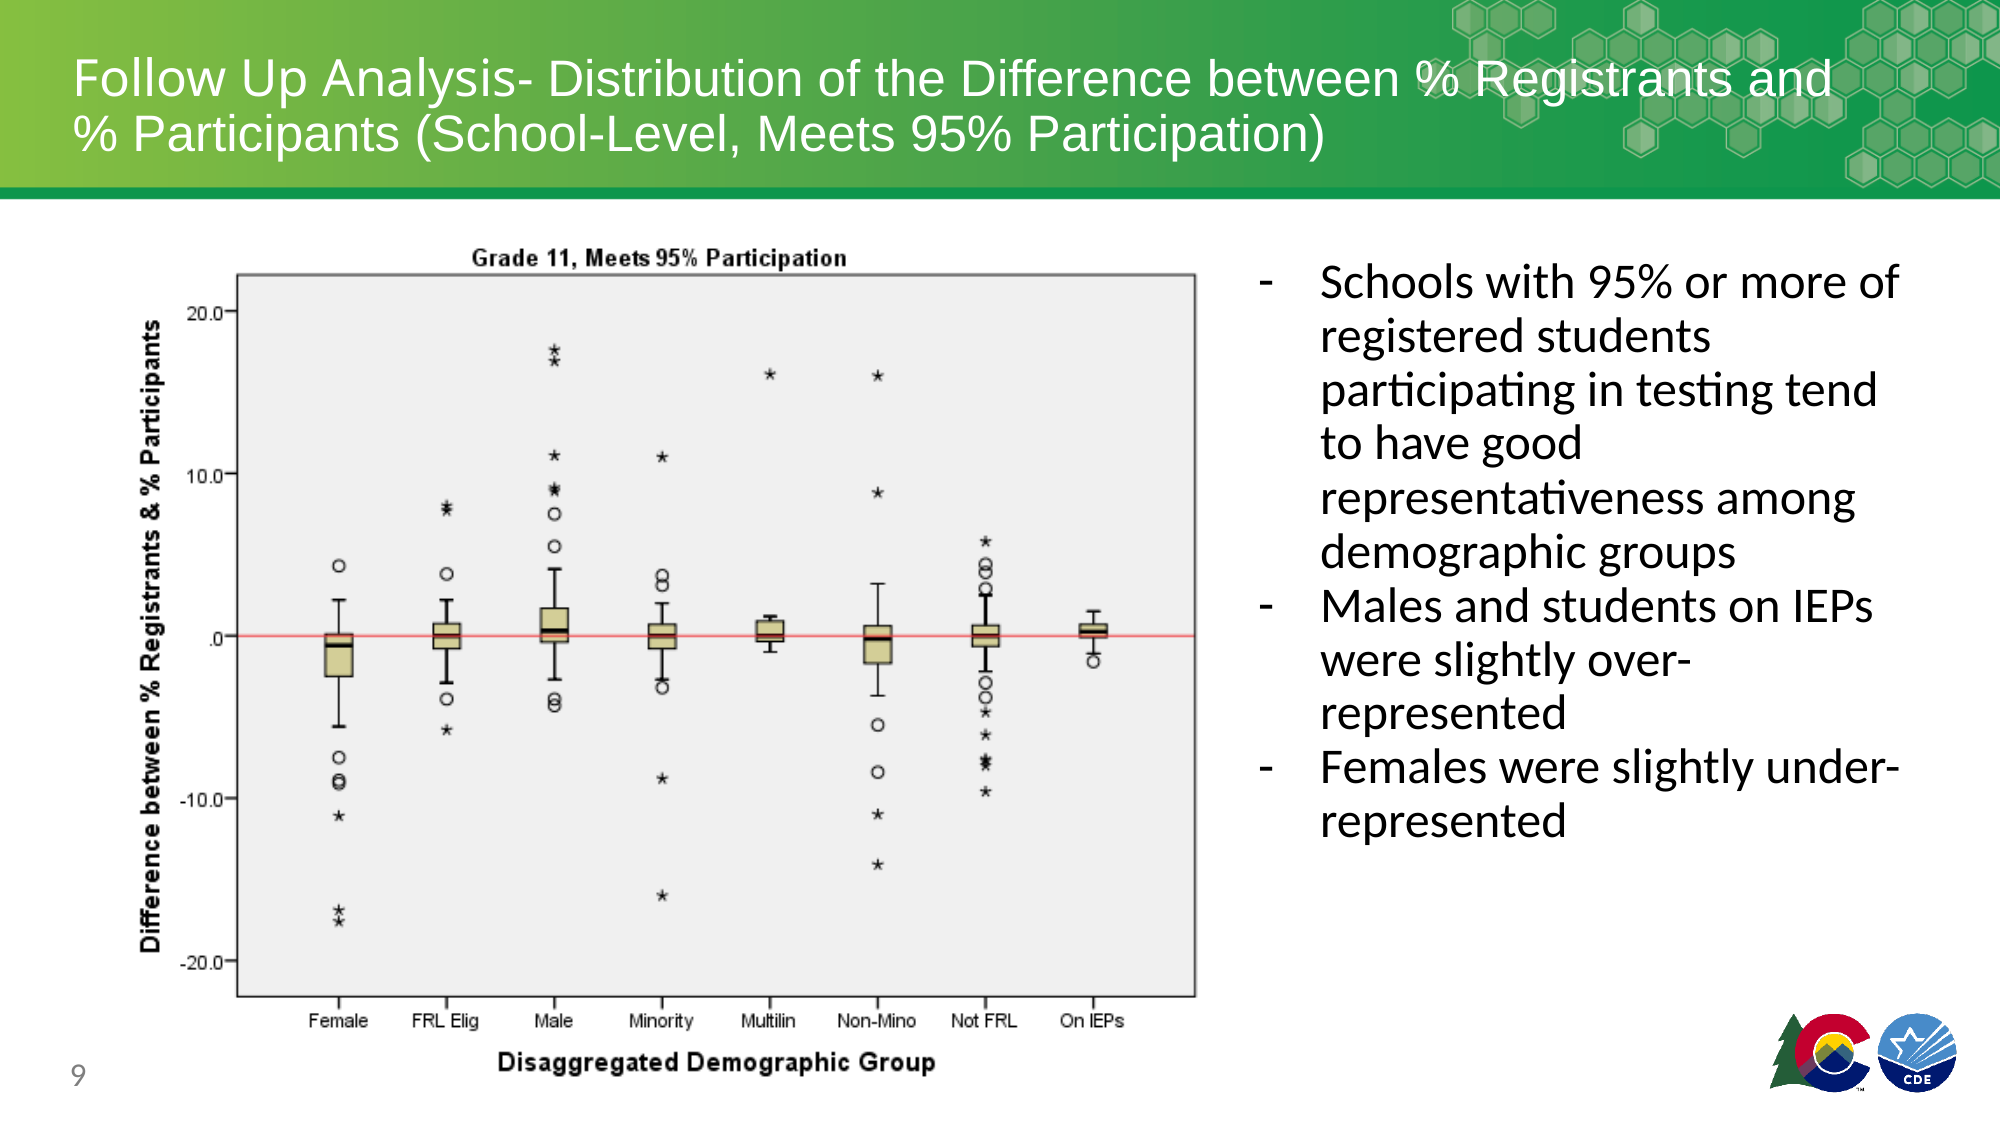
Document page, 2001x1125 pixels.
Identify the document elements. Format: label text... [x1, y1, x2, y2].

picture [109, 221, 1210, 1103]
picture [0, 0, 2000, 200]
slide_number 9 [54, 1042, 104, 1103]
picture [1768, 1012, 1957, 1093]
list Schools with 95% or more of registered students participating in testing tend to have good representativeness among demographic groups Males and students on IEPs were slightly over-represented Females were slightly under-represented [1245, 254, 1921, 969]
title Follow Up Analysis- Distribution of the Difference between % Registrants and % Participants (School-Level, Meets 95% Participation) [72, 33, 1836, 182]
